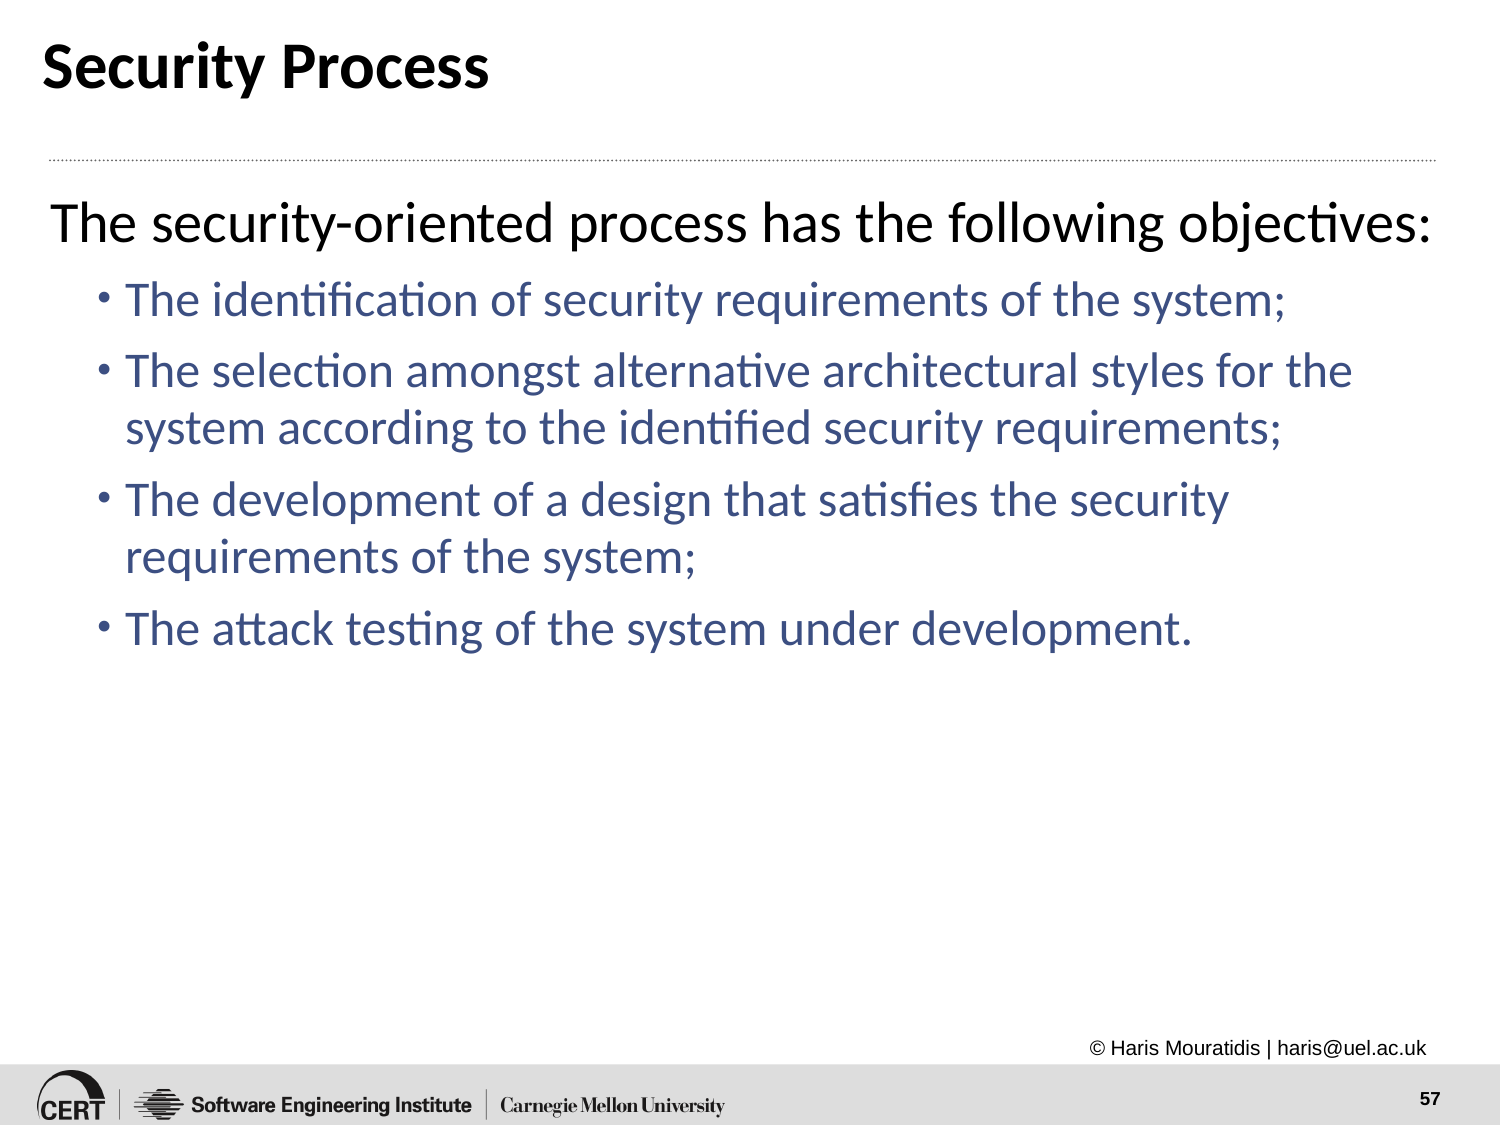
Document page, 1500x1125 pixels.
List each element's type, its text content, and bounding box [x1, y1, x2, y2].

text_box © Haris Mouratidis | haris@uel.ac.uk [1074, 1027, 1500, 1075]
title Security Process [42, 37, 1434, 155]
picture [37, 1069, 725, 1122]
list The security-oriented process has the following objectives: The identification of security requirements of the system; The selection amongst alternative architectural styles for the system according to the identified security requirements; The development of a design that satisfies the security requirements of the system; The attack testing of the system under development. [49, 187, 1438, 1001]
